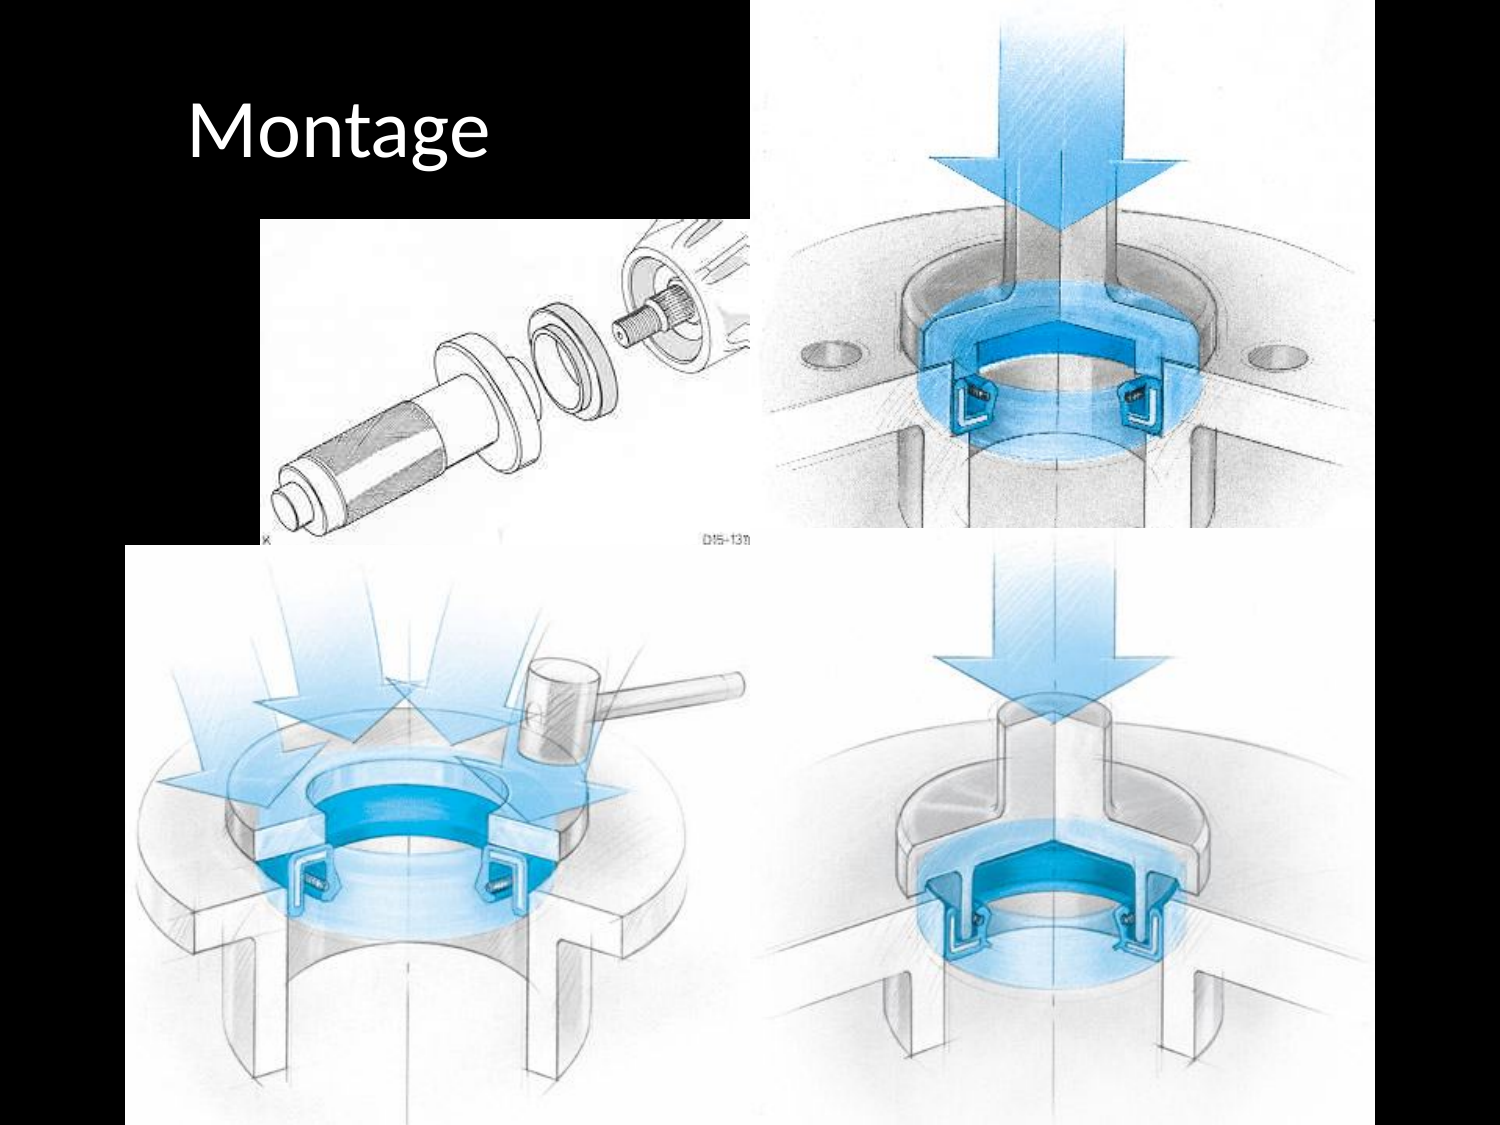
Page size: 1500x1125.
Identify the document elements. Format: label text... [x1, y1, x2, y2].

picture [124, 0, 1376, 1125]
text_box Montage [171, 66, 632, 182]
